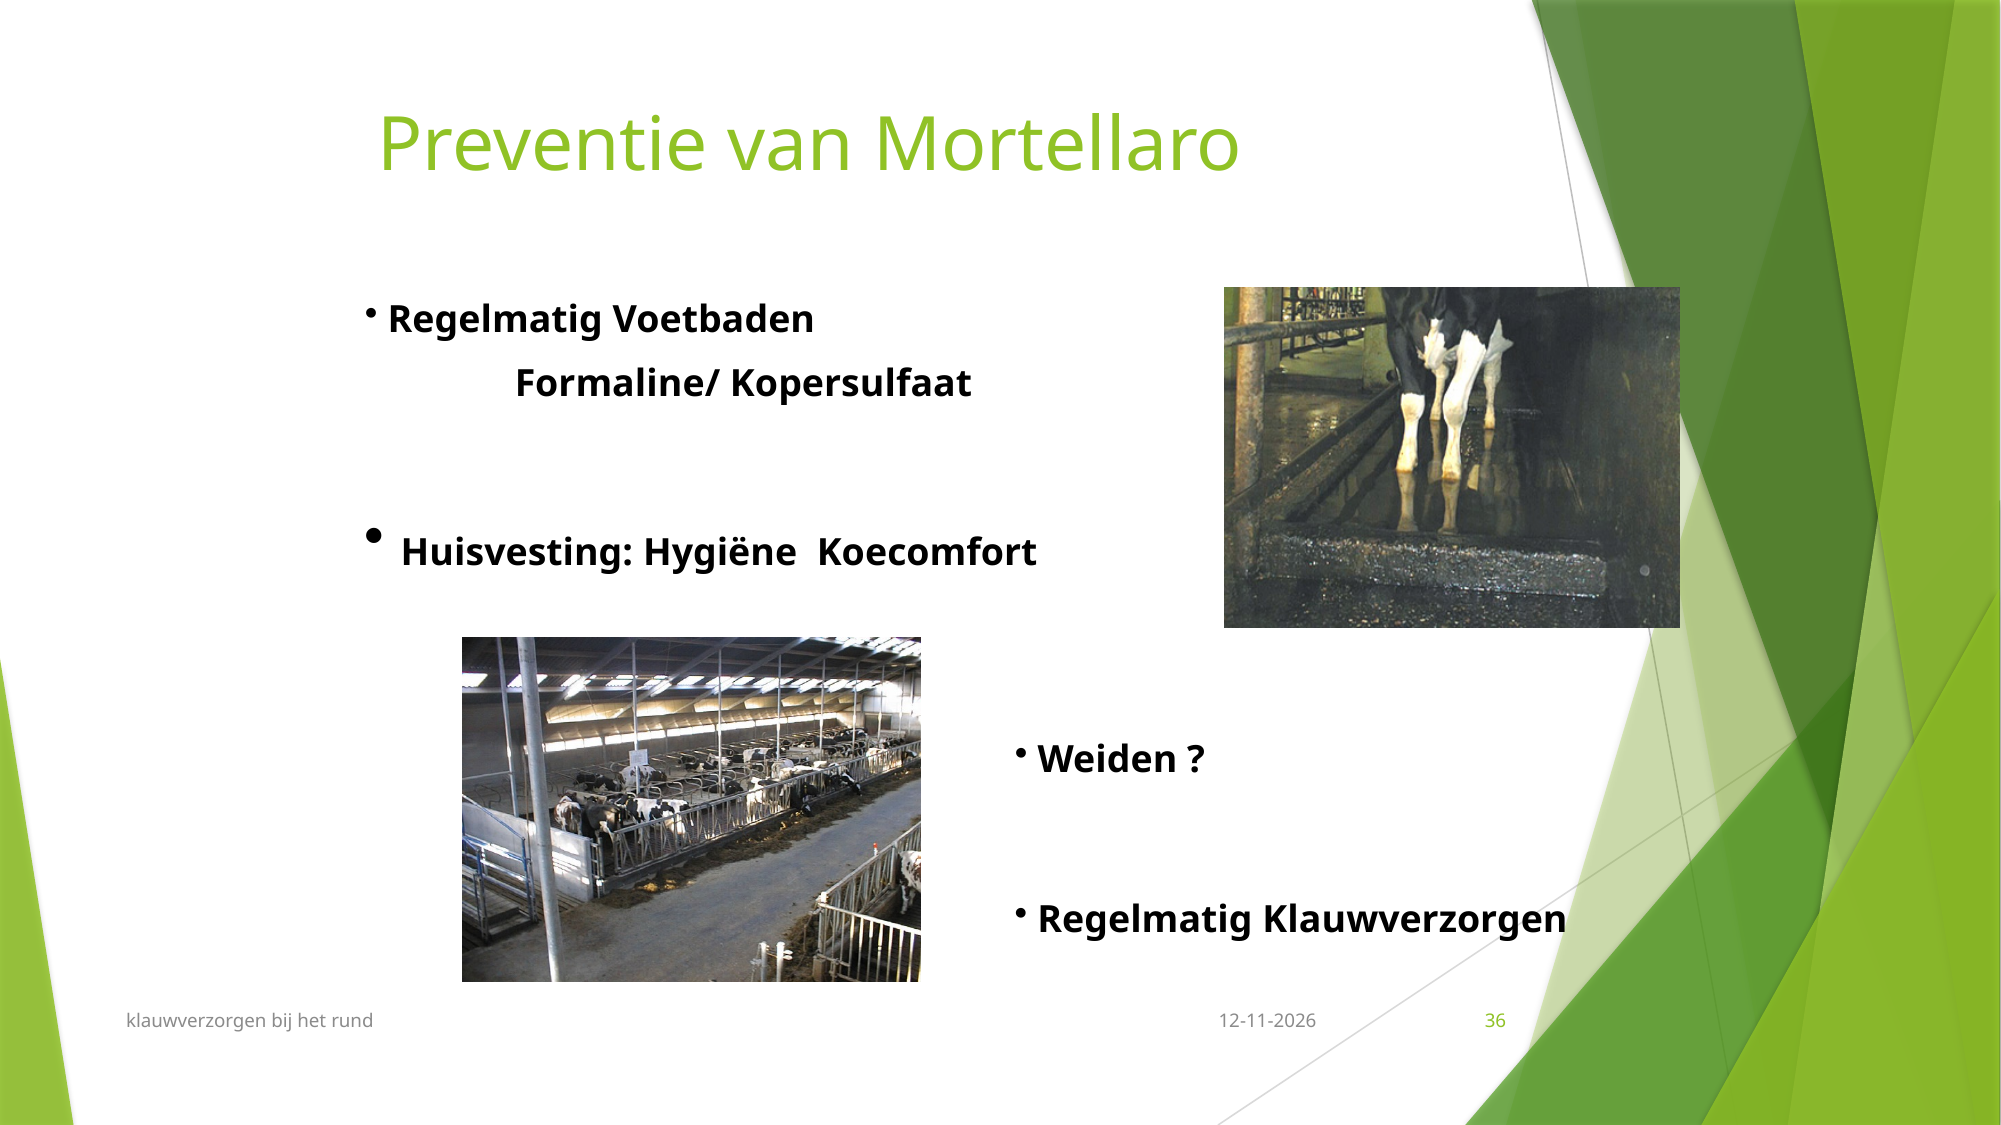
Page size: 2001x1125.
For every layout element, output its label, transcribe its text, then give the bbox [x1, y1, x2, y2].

slide_number 36 [1409, 991, 1522, 1051]
text_box Regelmatig Voetbaden Formaline/ Kopersulfaat [349, 287, 1223, 411]
footer klauwverzorgen bij het rund [111, 991, 1145, 1051]
picture [1224, 286, 1680, 629]
text_box Regelmatig Klauwverzorgen [999, 887, 1825, 948]
text_box Huisvesting: Hygiëne Koecomfort [349, 500, 1219, 585]
title Preventie van Mortellaro [362, 87, 1638, 275]
text_box Weiden ? [999, 727, 1488, 787]
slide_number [1181, 991, 1332, 1051]
picture [461, 636, 922, 982]
